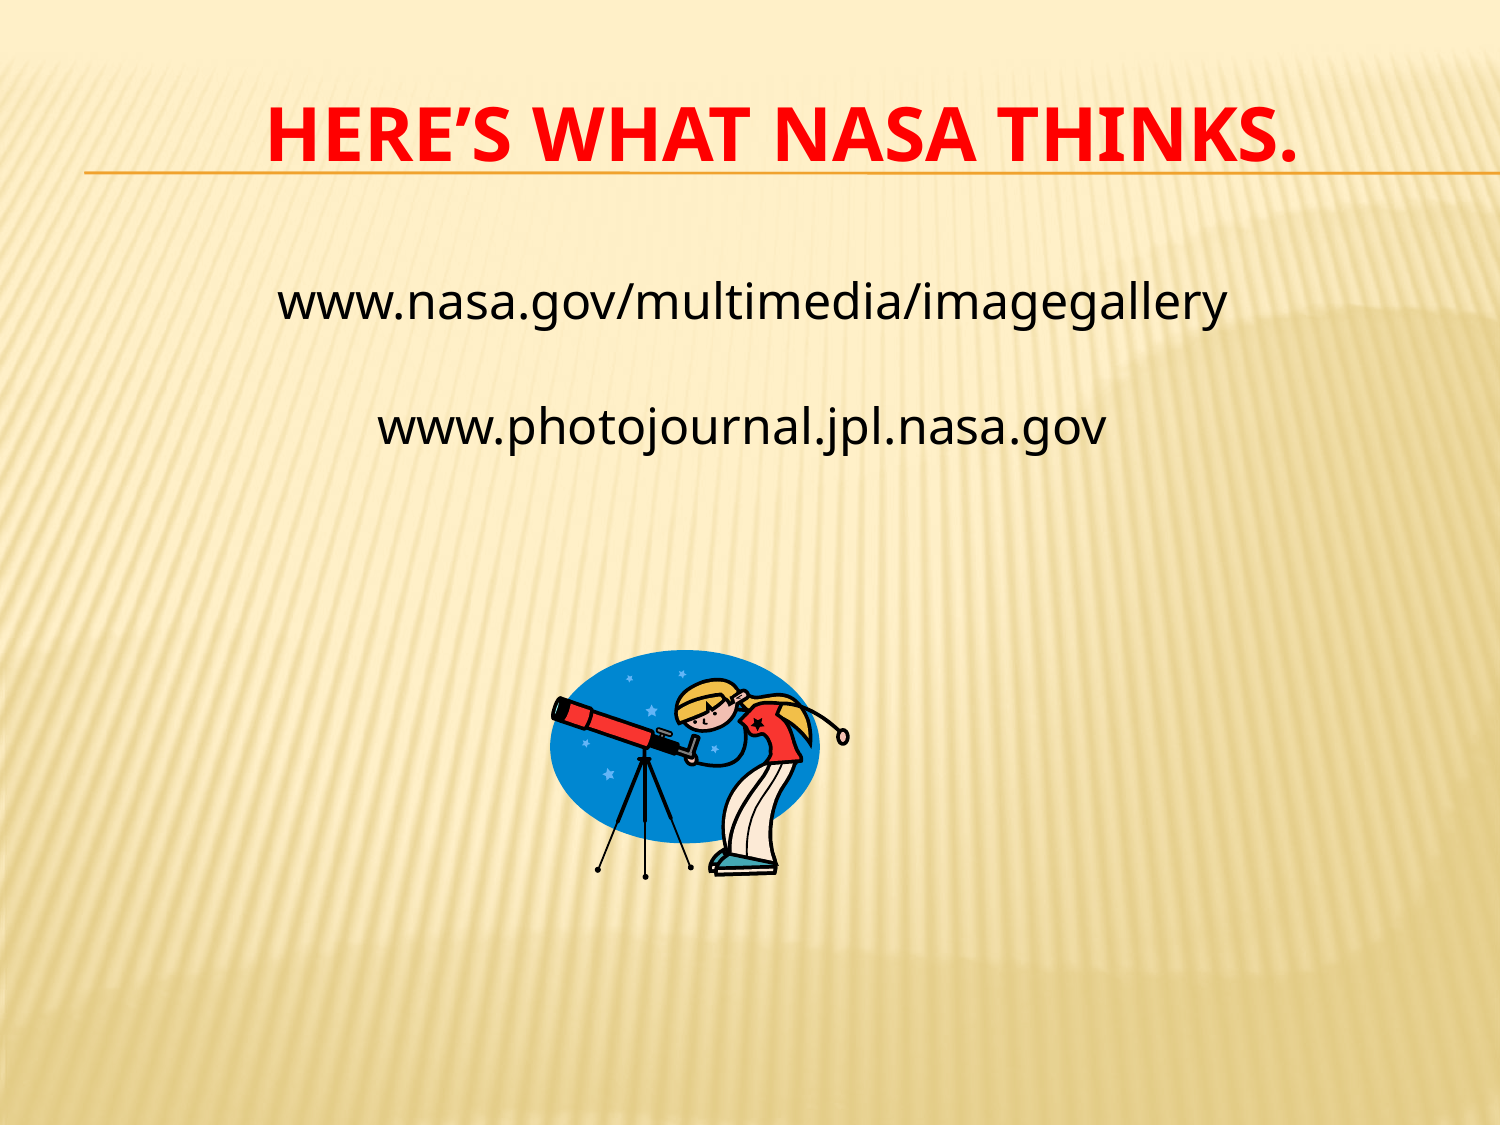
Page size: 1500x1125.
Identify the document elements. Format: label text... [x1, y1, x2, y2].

text_box www.photojournal.jpl.nasa.gov [362, 387, 1175, 463]
title Here’s what NASA thinks. [249, 62, 1500, 200]
picture [549, 649, 850, 881]
text_box www.nasa.gov/multimedia/imagegallery [262, 262, 1300, 338]
